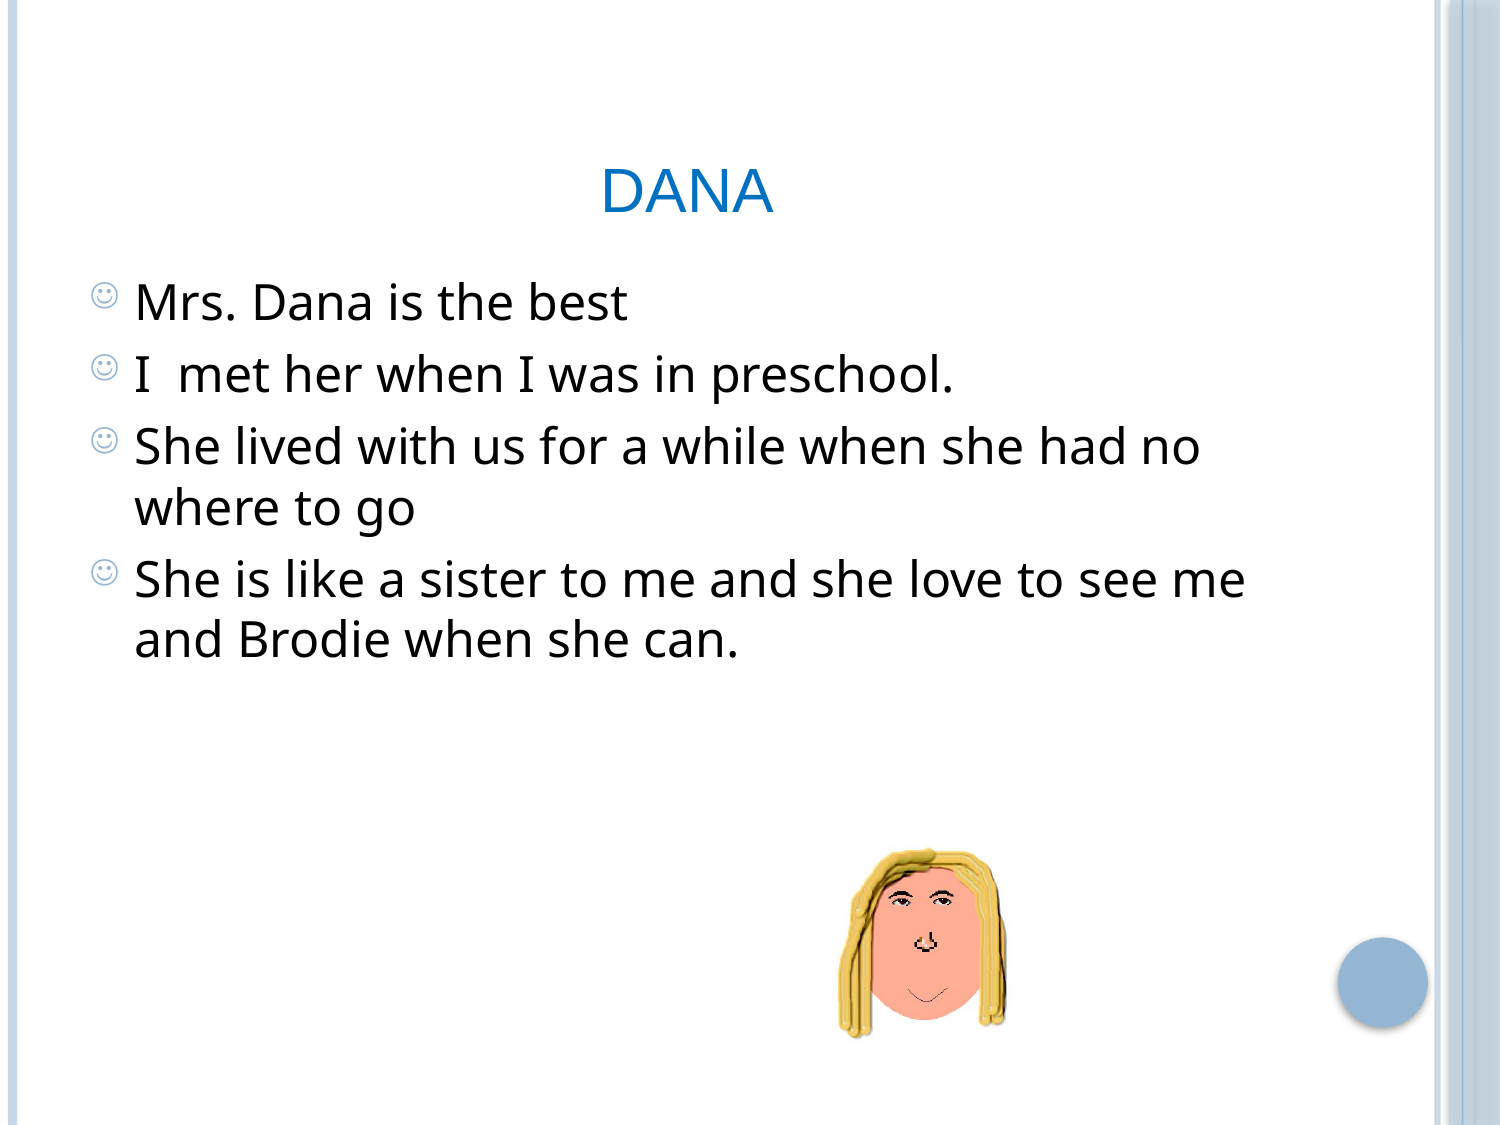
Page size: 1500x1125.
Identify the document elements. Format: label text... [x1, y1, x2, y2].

picture [674, 773, 1088, 1071]
list Mrs. Dana is the best I met her when I was in preschool. She lived with us for a while when she had no where to go She is like a sister to me and she love to see me and Brodie when she can. [75, 262, 1300, 1062]
title Dana [75, 45, 1300, 233]
